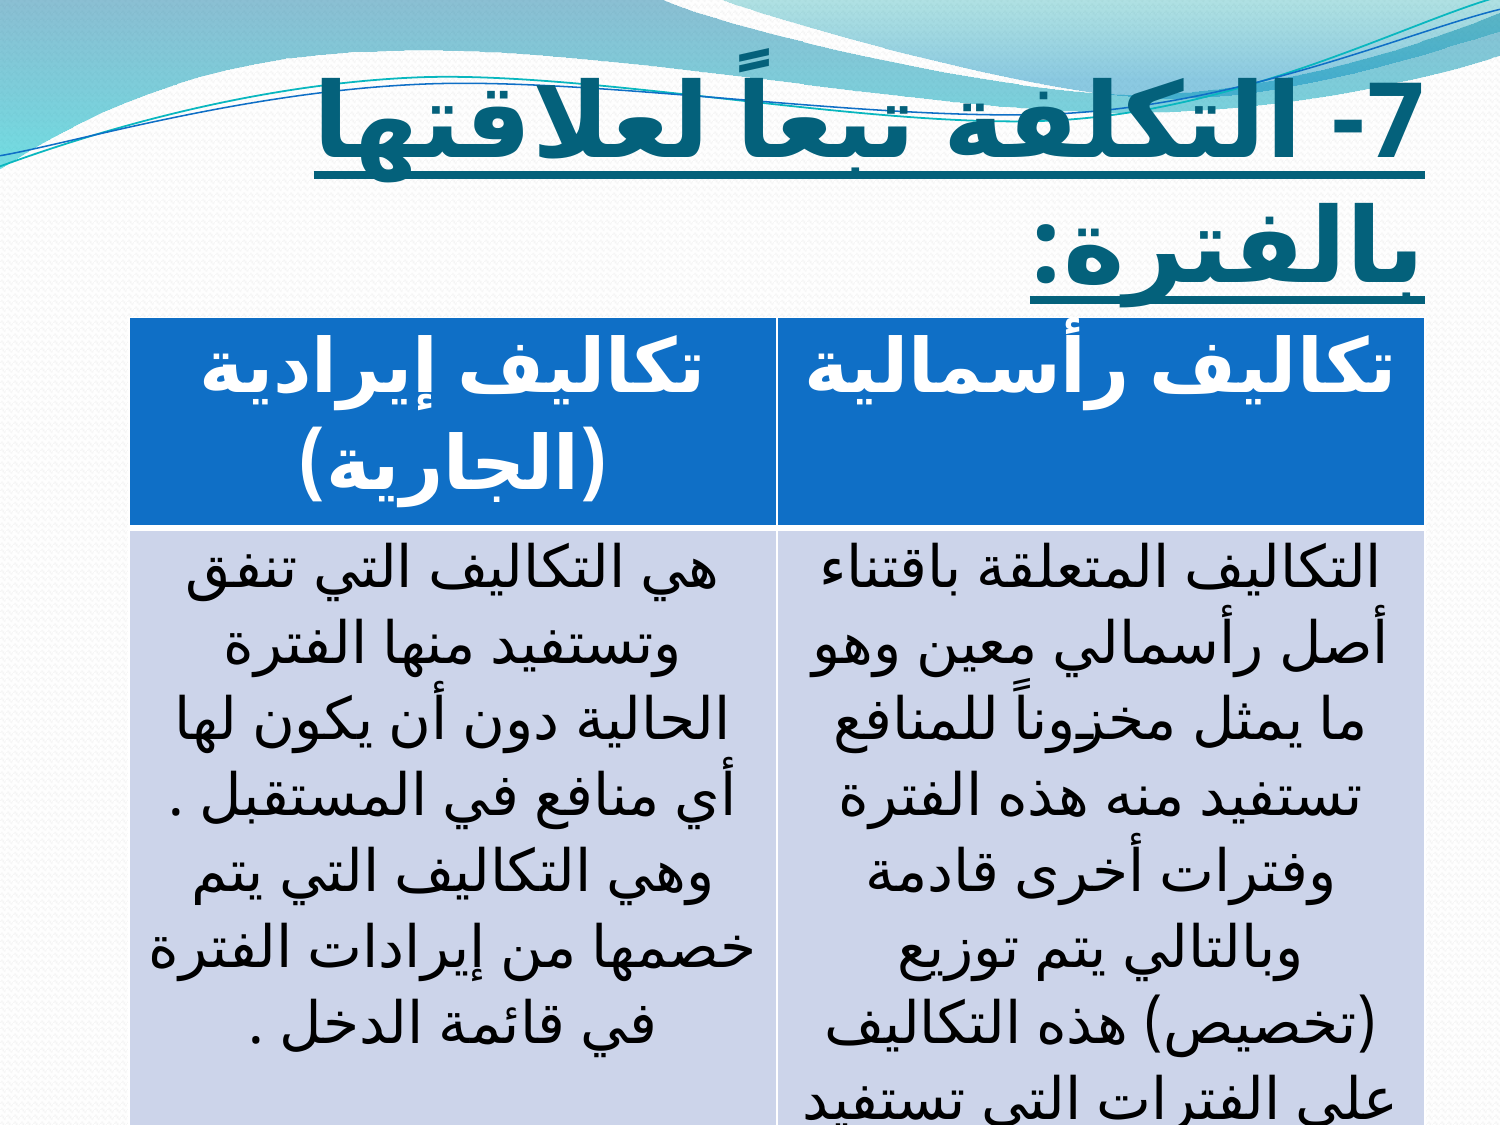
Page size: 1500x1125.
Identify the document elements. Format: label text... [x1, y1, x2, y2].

table_header تكاليف رأسمالية [778, 318, 1424, 525]
title 7- التكلفة تبعاً لعلاقتها بالفترة: [75, 115, 1425, 303]
table_cell هي التكاليف التي تنفق وتستفيد منها الفترة الحالية دون أن يكون لها أي منافع في المستقبل . وهي التكاليف التي يتم خصمها من إيرادات الفترة في قائمة الدخل . [130, 531, 776, 1125]
table_cell التكاليف المتعلقة باقتناء أصل رأسمالي معين وهو ما يمثل مخزوناً للمنافع تستفيد منه هذه الفترة وفترات أخرى قادمة وبالتالي يتم توزيع (تخصيص) هذه التكاليف على الفترات التي تستفيد منها . [778, 531, 1424, 1125]
table_header تكاليف إيرادية (الجارية) [130, 318, 776, 525]
